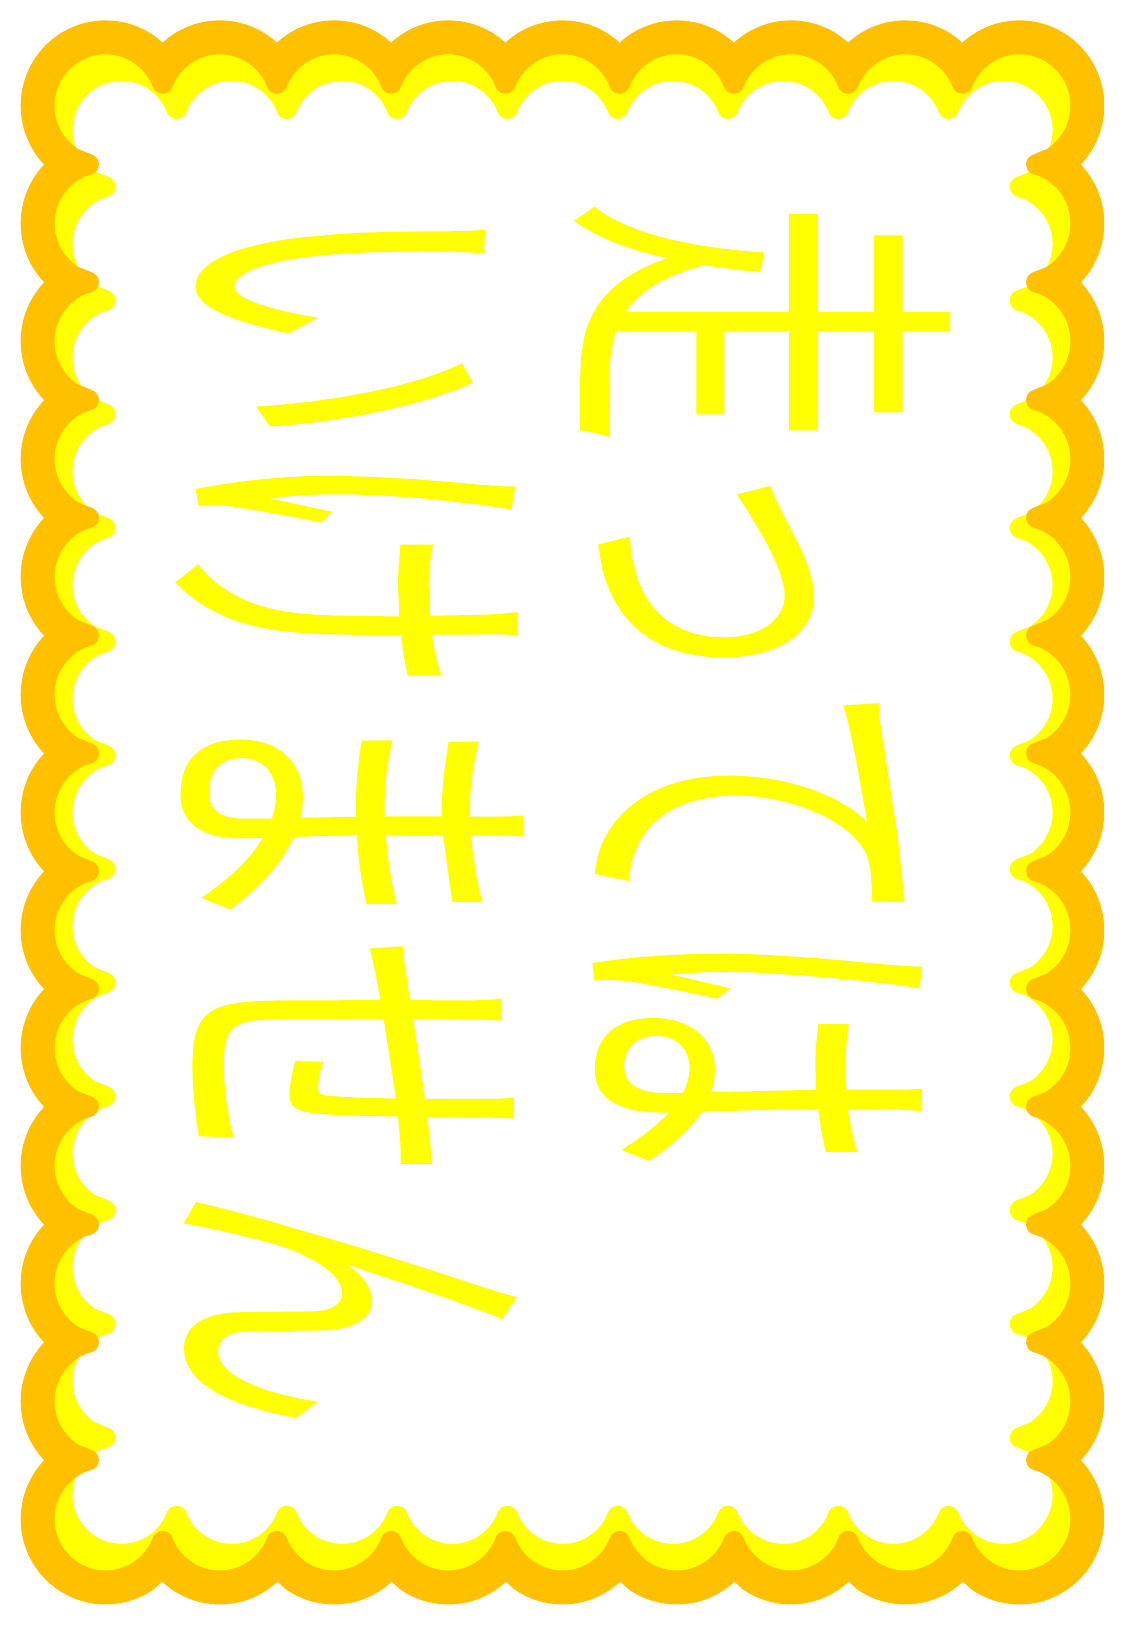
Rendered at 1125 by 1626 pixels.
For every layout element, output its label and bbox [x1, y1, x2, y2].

text_box [1018, 1232, 1078, 1338]
text_box [1018, 1111, 1078, 1221]
text_box [1018, 519, 1078, 1105]
text_box [1018, 403, 1078, 512]
text_box [29, 28, 1096, 1597]
text_box [47, 403, 108, 512]
text_box [1018, 287, 1078, 392]
text_box [48, 170, 108, 271]
text_box [47, 287, 108, 392]
text_box [47, 1232, 108, 1338]
text_box [48, 1353, 108, 1454]
text_box [47, 1111, 108, 1221]
text_box [48, 55, 1077, 151]
text_box [1018, 1353, 1077, 1454]
text_box [48, 1473, 1077, 1570]
text_box [1018, 170, 1077, 271]
text_box [47, 519, 108, 1105]
